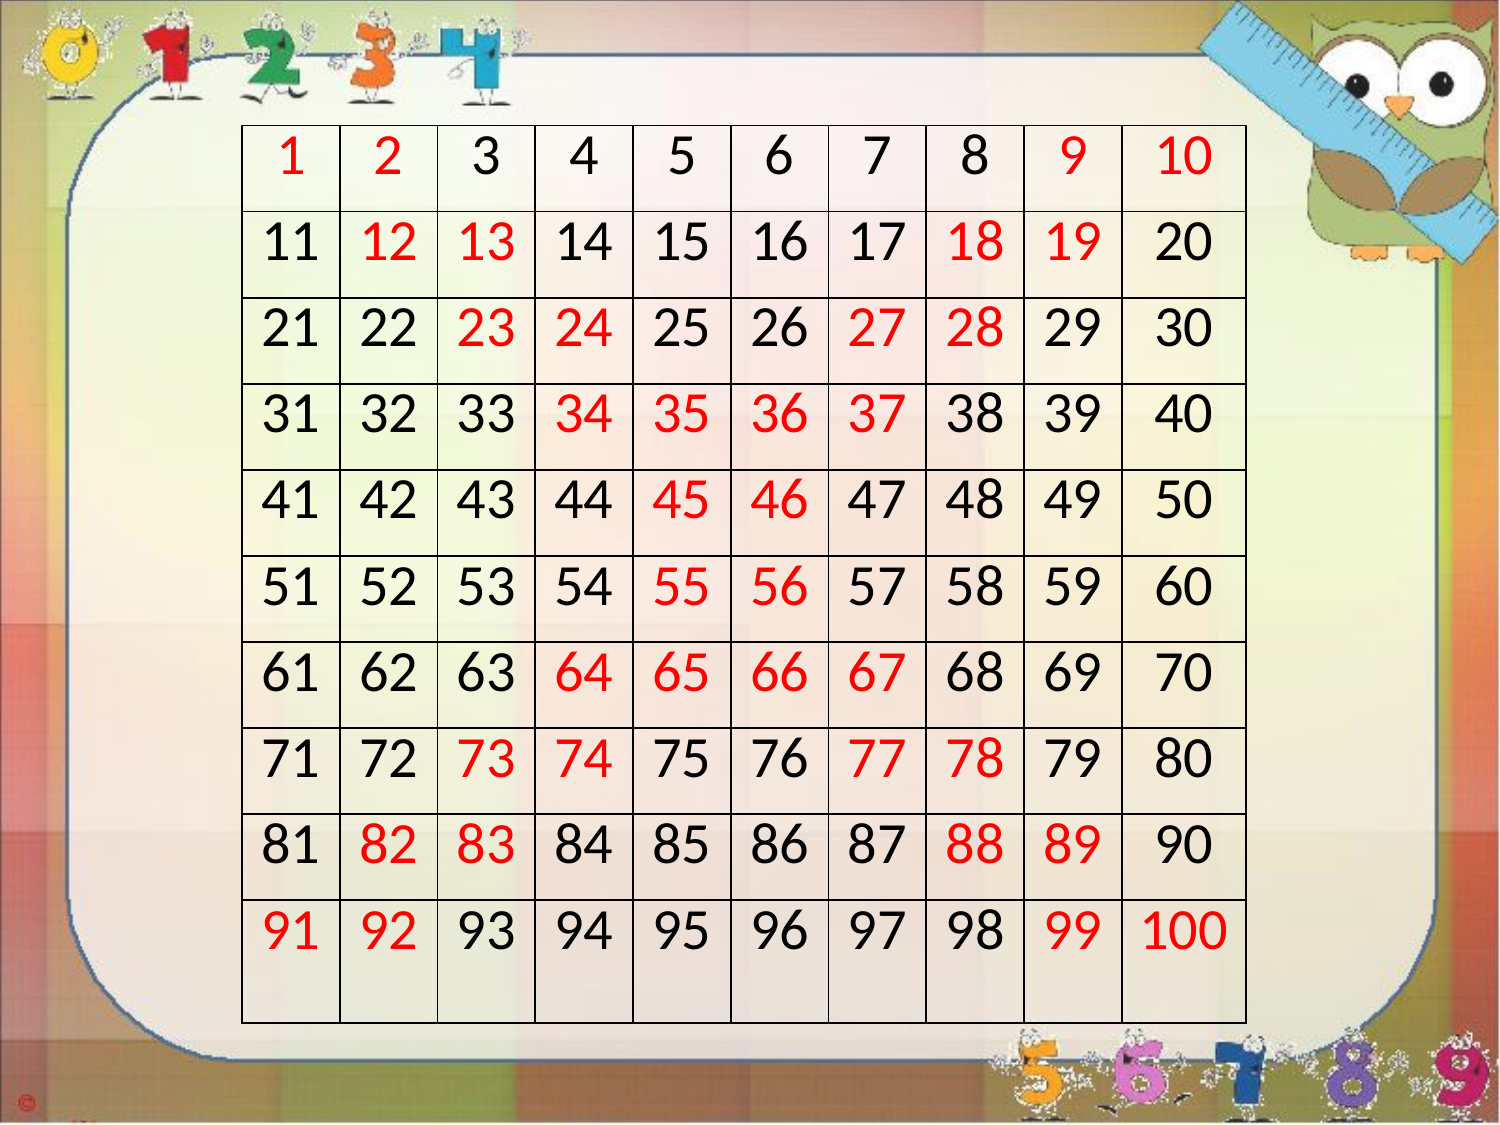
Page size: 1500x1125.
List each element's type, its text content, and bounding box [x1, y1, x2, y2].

table_cell 57 [829, 557, 925, 641]
table_cell 92 [341, 901, 437, 1022]
table_header 5 [634, 126, 730, 211]
table_cell 100 [1123, 901, 1245, 1022]
table_cell 84 [536, 815, 632, 899]
table_header 4 [536, 126, 632, 211]
table_cell 52 [341, 557, 437, 641]
table_cell 68 [927, 643, 1023, 727]
table_header 6 [732, 126, 828, 211]
table_cell 47 [829, 471, 925, 555]
table_cell 31 [243, 385, 339, 469]
table_header 3 [438, 126, 534, 211]
table_header 1 [243, 126, 339, 211]
table_cell 19 [1025, 212, 1121, 297]
table_header 9 [1025, 126, 1121, 211]
table_cell 23 [438, 299, 534, 383]
table_cell 80 [1123, 729, 1245, 813]
table_cell 51 [243, 557, 339, 641]
table_cell 35 [634, 385, 730, 469]
table_cell 64 [536, 643, 632, 727]
table_cell 49 [1025, 471, 1121, 555]
table_cell 61 [243, 643, 339, 727]
table_cell 55 [634, 557, 730, 641]
table_cell 20 [1123, 212, 1245, 297]
table_cell 25 [634, 299, 730, 383]
table_cell 83 [438, 815, 534, 899]
table_cell 99 [1025, 901, 1121, 1022]
table_cell 17 [829, 212, 925, 297]
table_cell 37 [829, 385, 925, 469]
table_cell 91 [243, 901, 339, 1022]
table_cell 14 [536, 212, 632, 297]
table_cell 81 [243, 815, 339, 899]
table_cell 32 [341, 385, 437, 469]
table_cell 87 [829, 815, 925, 899]
table_cell 82 [341, 815, 437, 899]
table_cell 36 [732, 385, 828, 469]
table_cell 66 [732, 643, 828, 727]
table_cell 11 [243, 212, 339, 297]
table_cell 38 [927, 385, 1023, 469]
table_header 7 [829, 126, 925, 211]
table_cell 70 [1123, 643, 1245, 727]
table_cell 45 [634, 471, 730, 555]
table_cell 50 [1123, 471, 1245, 555]
table_cell 72 [341, 729, 437, 813]
table_cell 29 [1025, 299, 1121, 383]
table_cell 73 [438, 729, 534, 813]
table_cell 48 [927, 471, 1023, 555]
table_cell 41 [243, 471, 339, 555]
table_cell 67 [829, 643, 925, 727]
table_cell 26 [732, 299, 828, 383]
table_cell 24 [536, 299, 632, 383]
table_cell 12 [341, 212, 437, 297]
table_cell 98 [927, 901, 1023, 1022]
table_cell 53 [438, 557, 534, 641]
table_cell 76 [732, 729, 828, 813]
table_header 10 [1123, 126, 1245, 211]
table_cell 59 [1025, 557, 1121, 641]
table_cell 90 [1123, 815, 1245, 899]
table_cell 94 [536, 901, 632, 1022]
table_cell 39 [1025, 385, 1121, 469]
table_cell 63 [438, 643, 534, 727]
table_cell 30 [1123, 299, 1245, 383]
table_cell 34 [536, 385, 632, 469]
table_cell 85 [634, 815, 730, 899]
table_cell 69 [1025, 643, 1121, 727]
table_cell 43 [438, 471, 534, 555]
table_cell 79 [1025, 729, 1121, 813]
table_cell 89 [1025, 815, 1121, 899]
table_cell 42 [341, 471, 437, 555]
table_cell 75 [634, 729, 730, 813]
table_cell 95 [634, 901, 730, 1022]
table_cell 86 [732, 815, 828, 899]
table_cell 22 [341, 299, 437, 383]
table_cell 93 [438, 901, 534, 1022]
table_cell 40 [1123, 385, 1245, 469]
table_cell 44 [536, 471, 632, 555]
table_cell 56 [732, 557, 828, 641]
table_cell 71 [243, 729, 339, 813]
table_cell 77 [829, 729, 925, 813]
table_cell 78 [927, 729, 1023, 813]
table_cell 18 [927, 212, 1023, 297]
table_cell 60 [1123, 557, 1245, 641]
table_cell 21 [243, 299, 339, 383]
table_cell 13 [438, 212, 534, 297]
table_header 2 [341, 126, 437, 211]
table_cell 16 [732, 212, 828, 297]
table_cell 65 [634, 643, 730, 727]
table_cell 62 [341, 643, 437, 727]
table_cell 33 [438, 385, 534, 469]
table_cell 15 [634, 212, 730, 297]
table_cell 58 [927, 557, 1023, 641]
table_cell 97 [829, 901, 925, 1022]
table_cell 88 [927, 815, 1023, 899]
table_cell 96 [732, 901, 828, 1022]
table_cell 28 [927, 299, 1023, 383]
table_cell 74 [536, 729, 632, 813]
table_cell 54 [536, 557, 632, 641]
table_header 8 [927, 126, 1023, 211]
table_cell 27 [829, 299, 925, 383]
table_cell 46 [732, 471, 828, 555]
